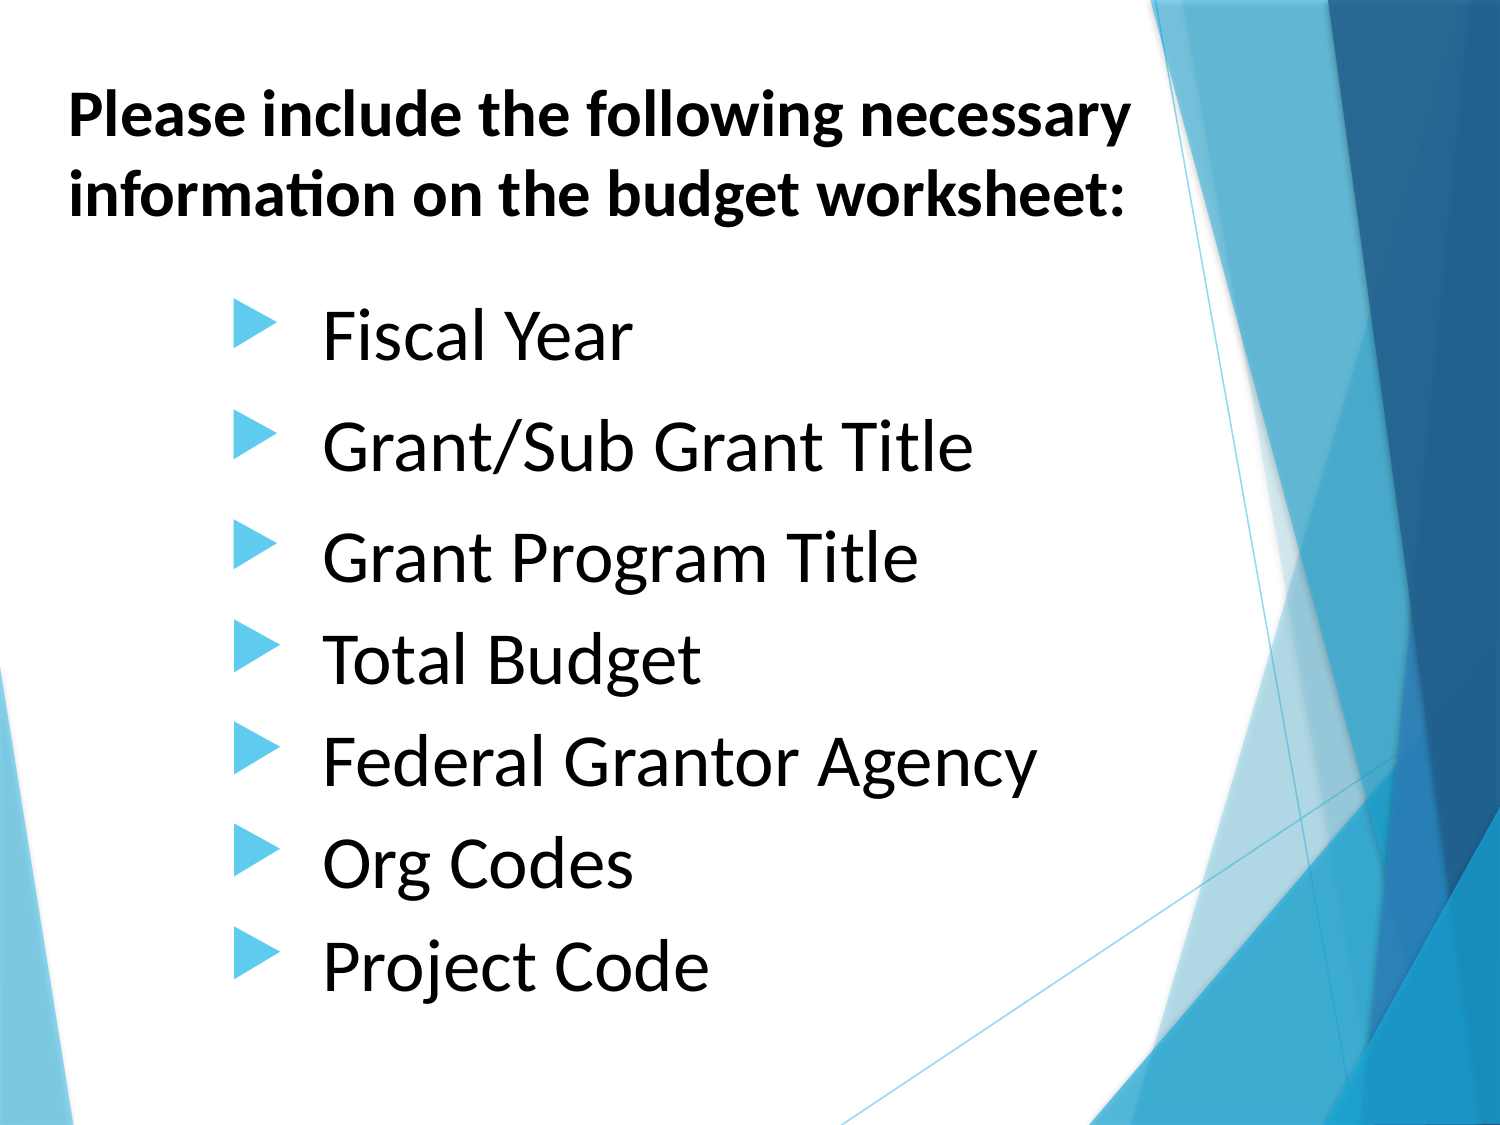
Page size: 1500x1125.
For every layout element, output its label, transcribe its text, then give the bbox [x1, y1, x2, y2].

list Fiscal Year Grant/Sub Grant Title Grant Program Title Total Budget Federal Grantor Agency Org Codes Project Code [200, 212, 1251, 975]
title Please include the following necessary information on the budget worksheet: [53, 62, 1446, 250]
